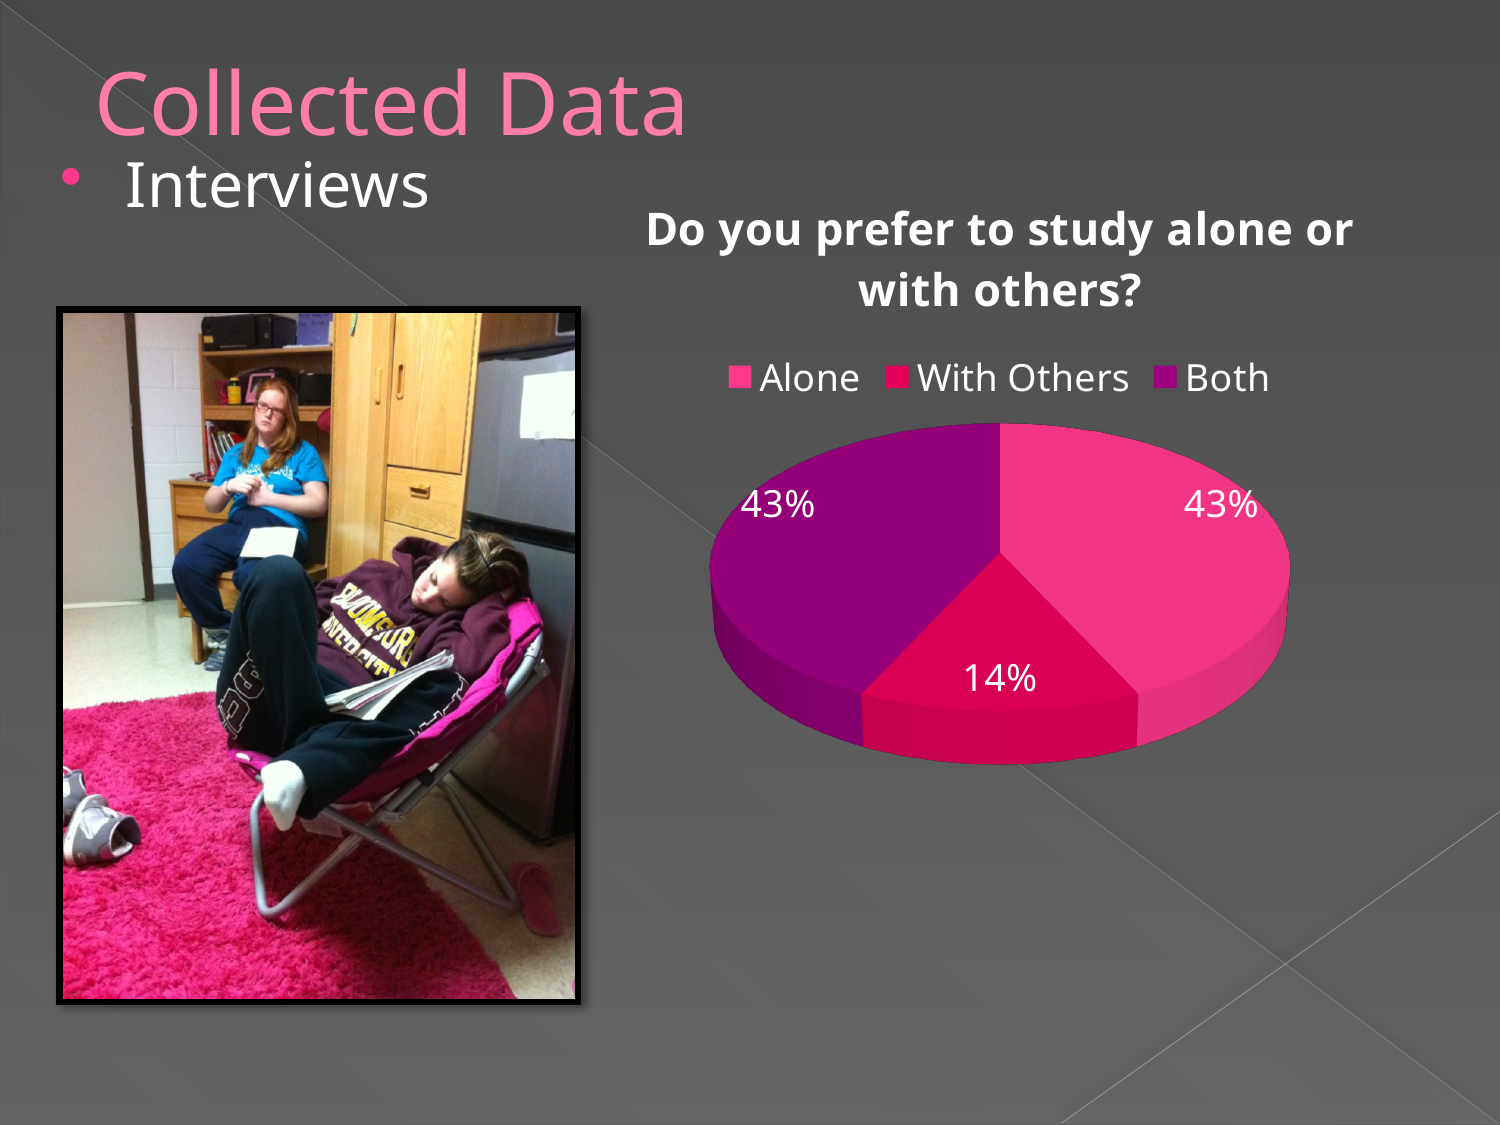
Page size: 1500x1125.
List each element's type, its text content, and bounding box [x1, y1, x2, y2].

chart [499, 162, 1500, 830]
list Interviews [37, 137, 463, 279]
title Collected Data [0, 0, 775, 200]
picture [0, 313, 663, 999]
